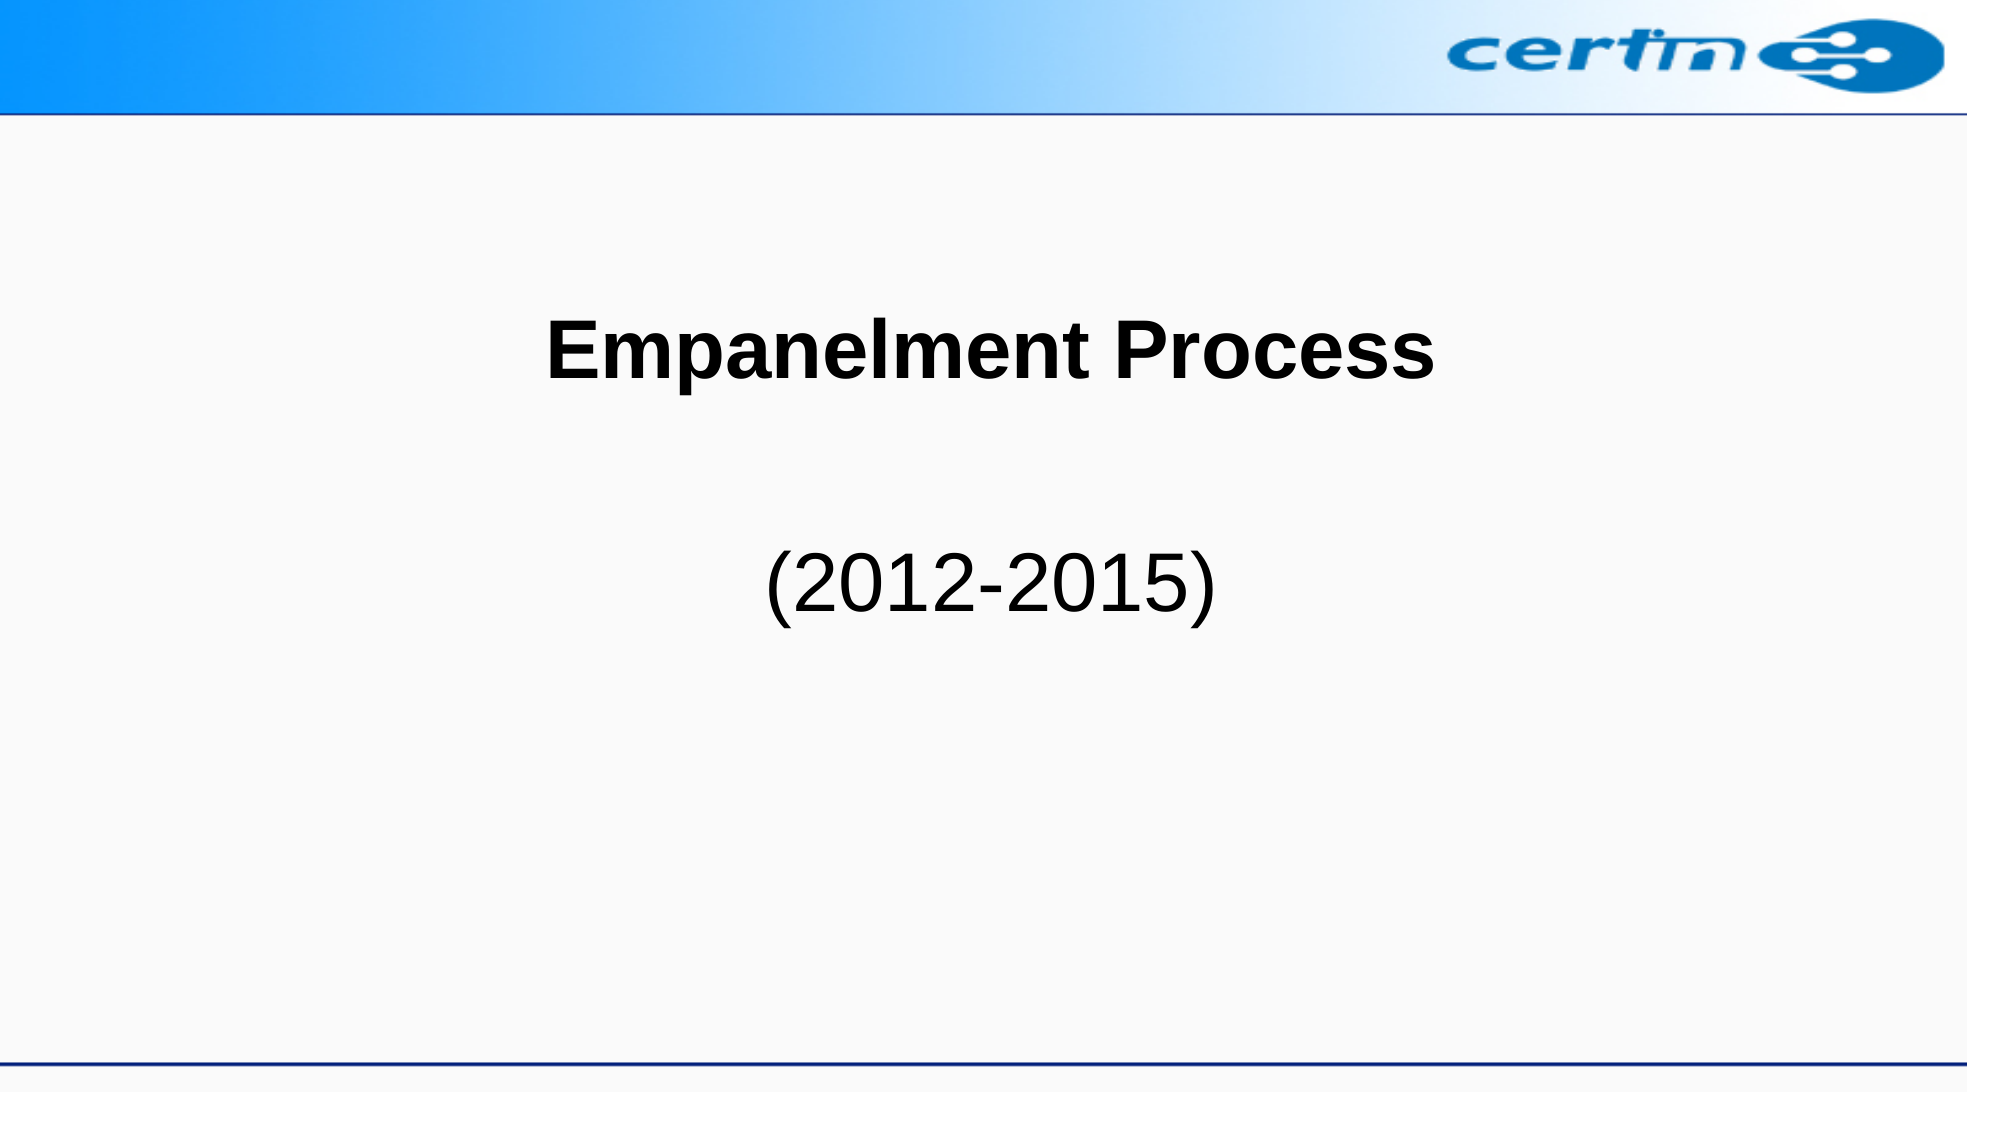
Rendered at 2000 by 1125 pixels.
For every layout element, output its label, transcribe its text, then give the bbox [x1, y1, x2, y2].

list Empanelment Process (2012-2015) [99, 287, 1884, 701]
picture [0, 0, 1967, 1092]
